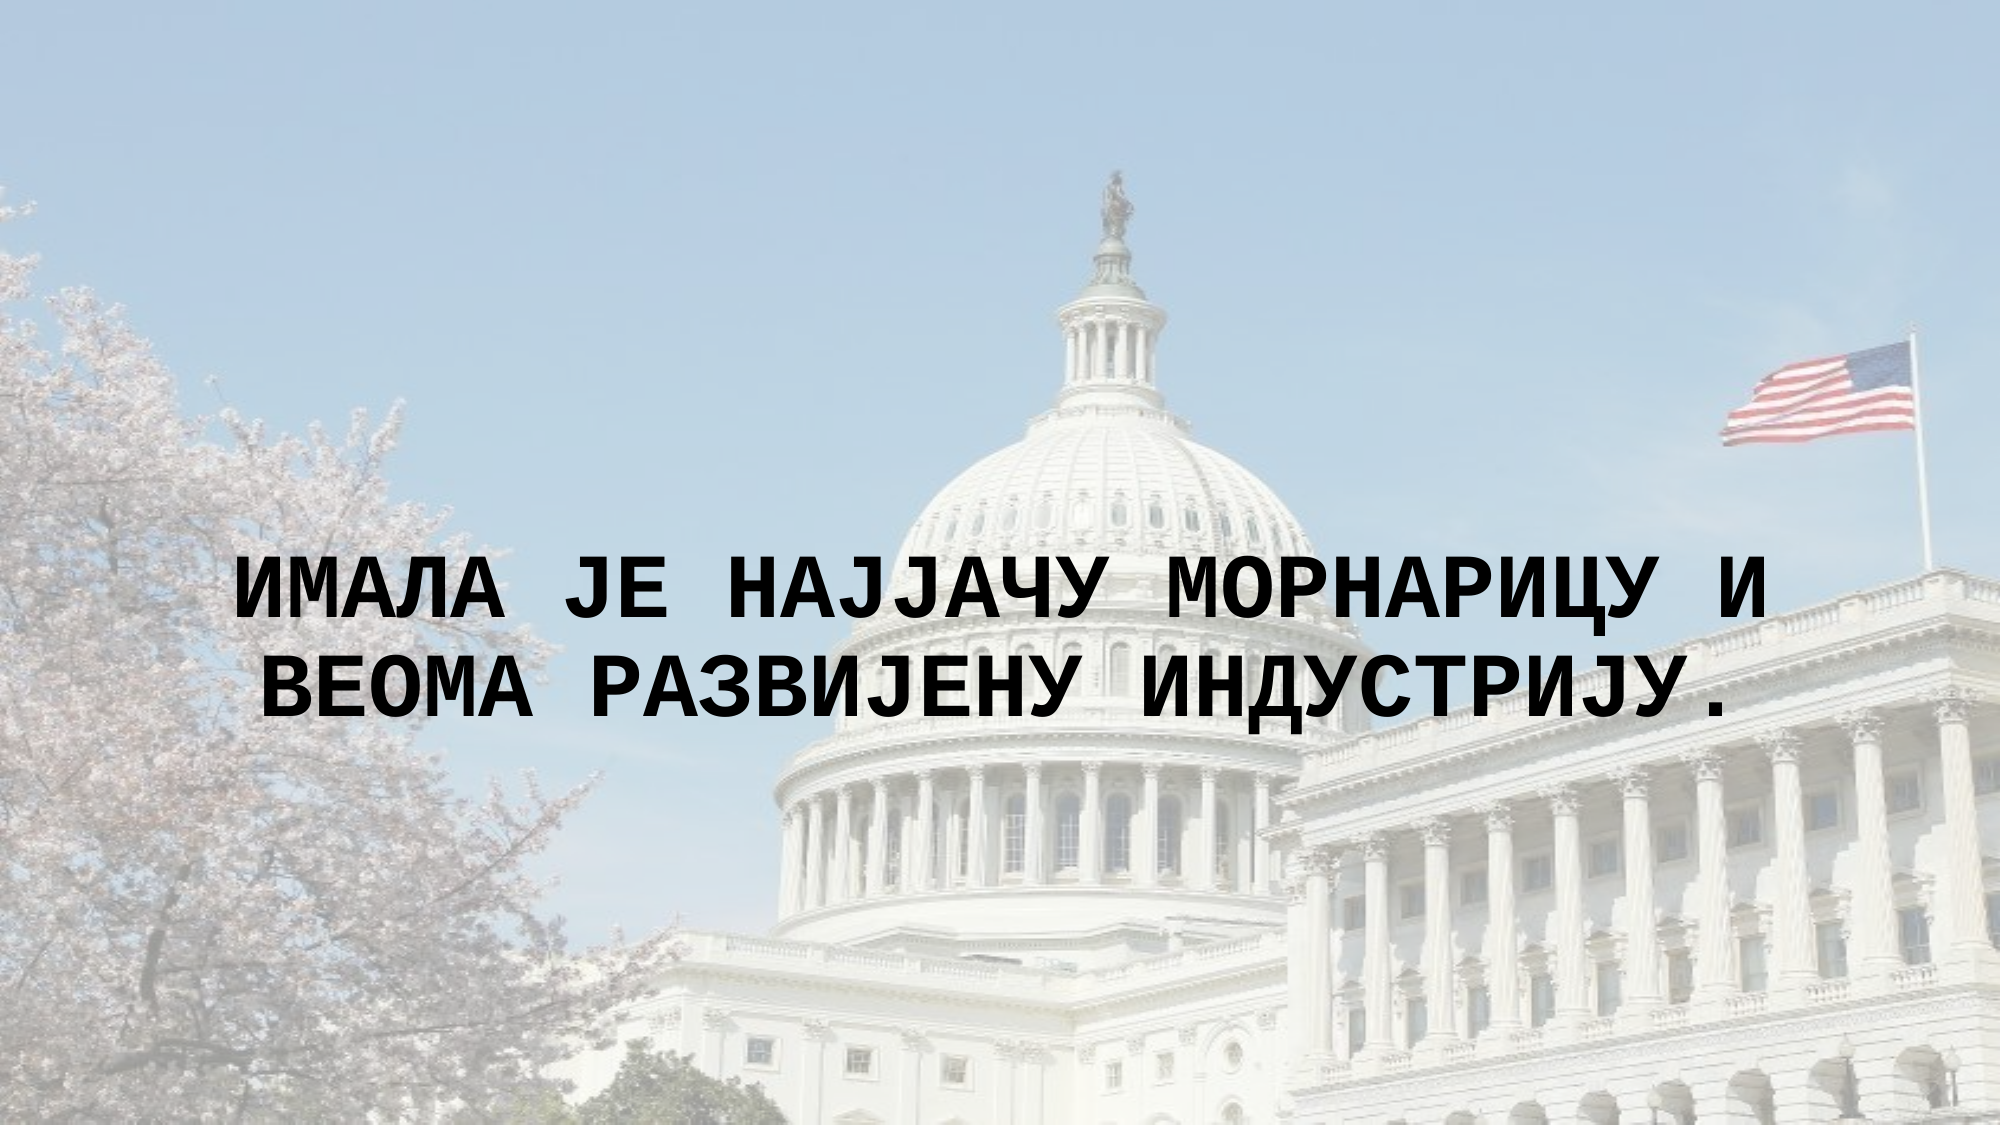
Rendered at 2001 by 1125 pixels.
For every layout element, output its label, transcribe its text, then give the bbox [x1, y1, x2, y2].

title ИМАЛА ЈЕ НАЈЈАЧУ МОРНАРИЦУ И ВЕОМА РАЗВИЈЕНУ ИНДУСТРИЈУ. [109, 271, 1893, 1003]
